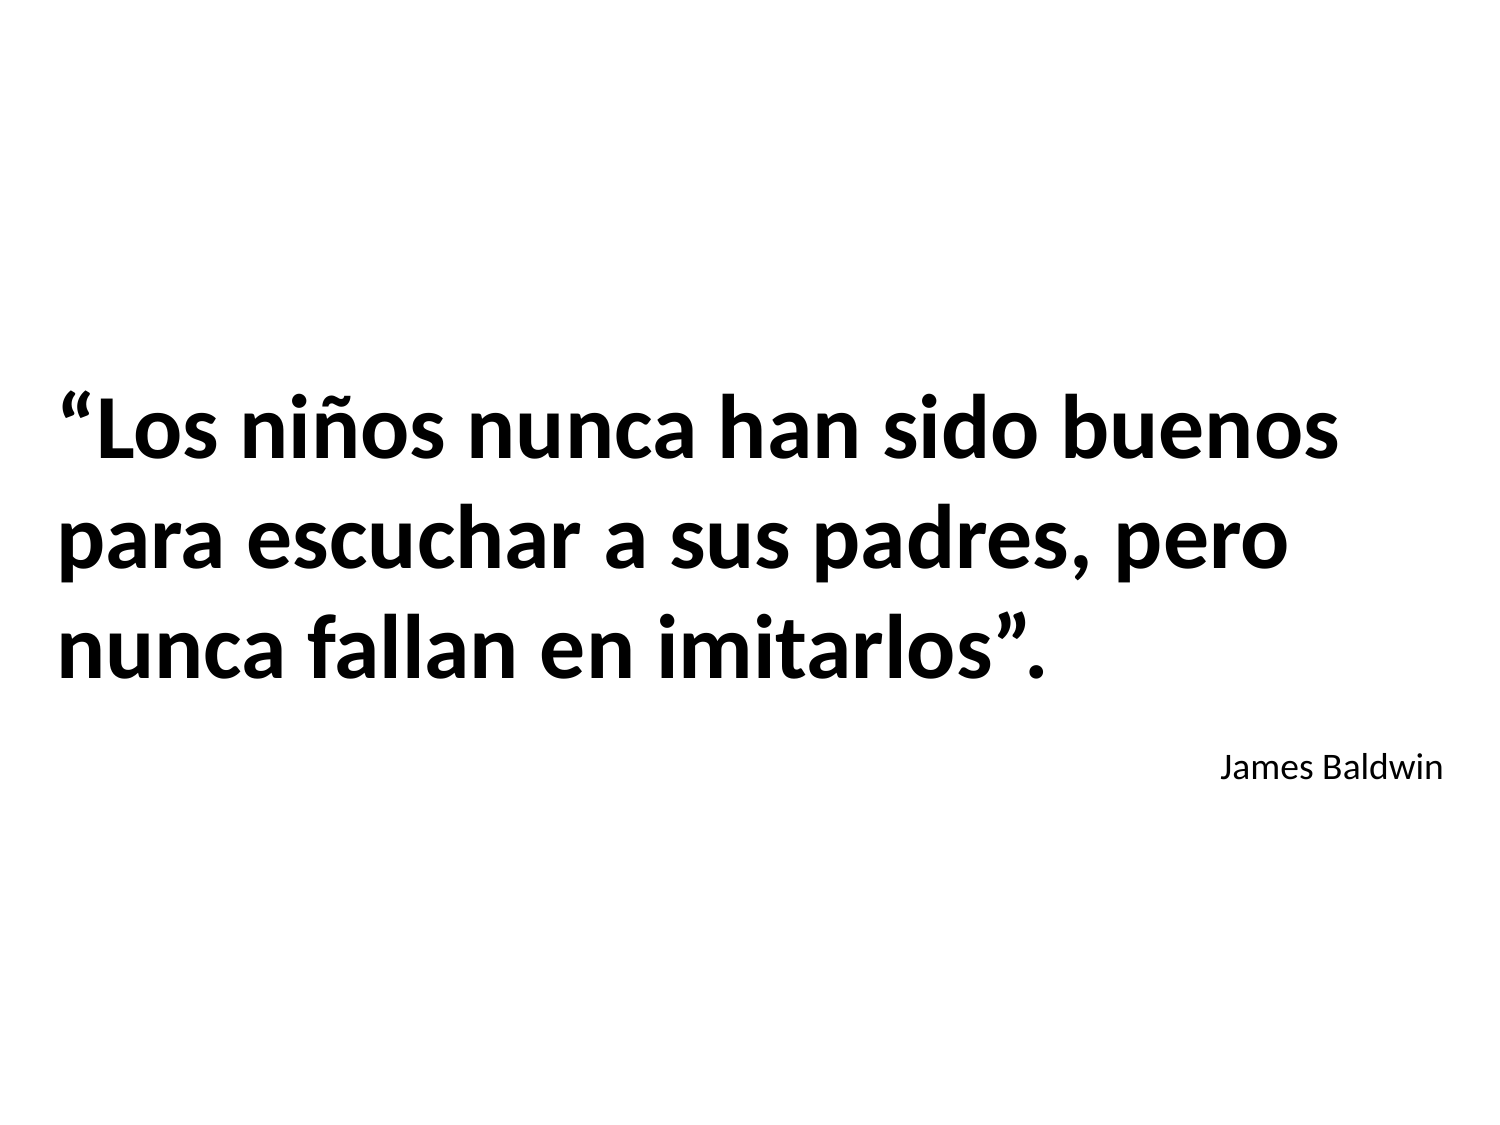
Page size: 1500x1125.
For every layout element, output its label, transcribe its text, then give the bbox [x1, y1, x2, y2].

text_box “Los niños nunca han sido buenos para escuchar a sus padres, pero nunca fallan en imitarlos”. James Baldwin [41, 359, 1459, 795]
